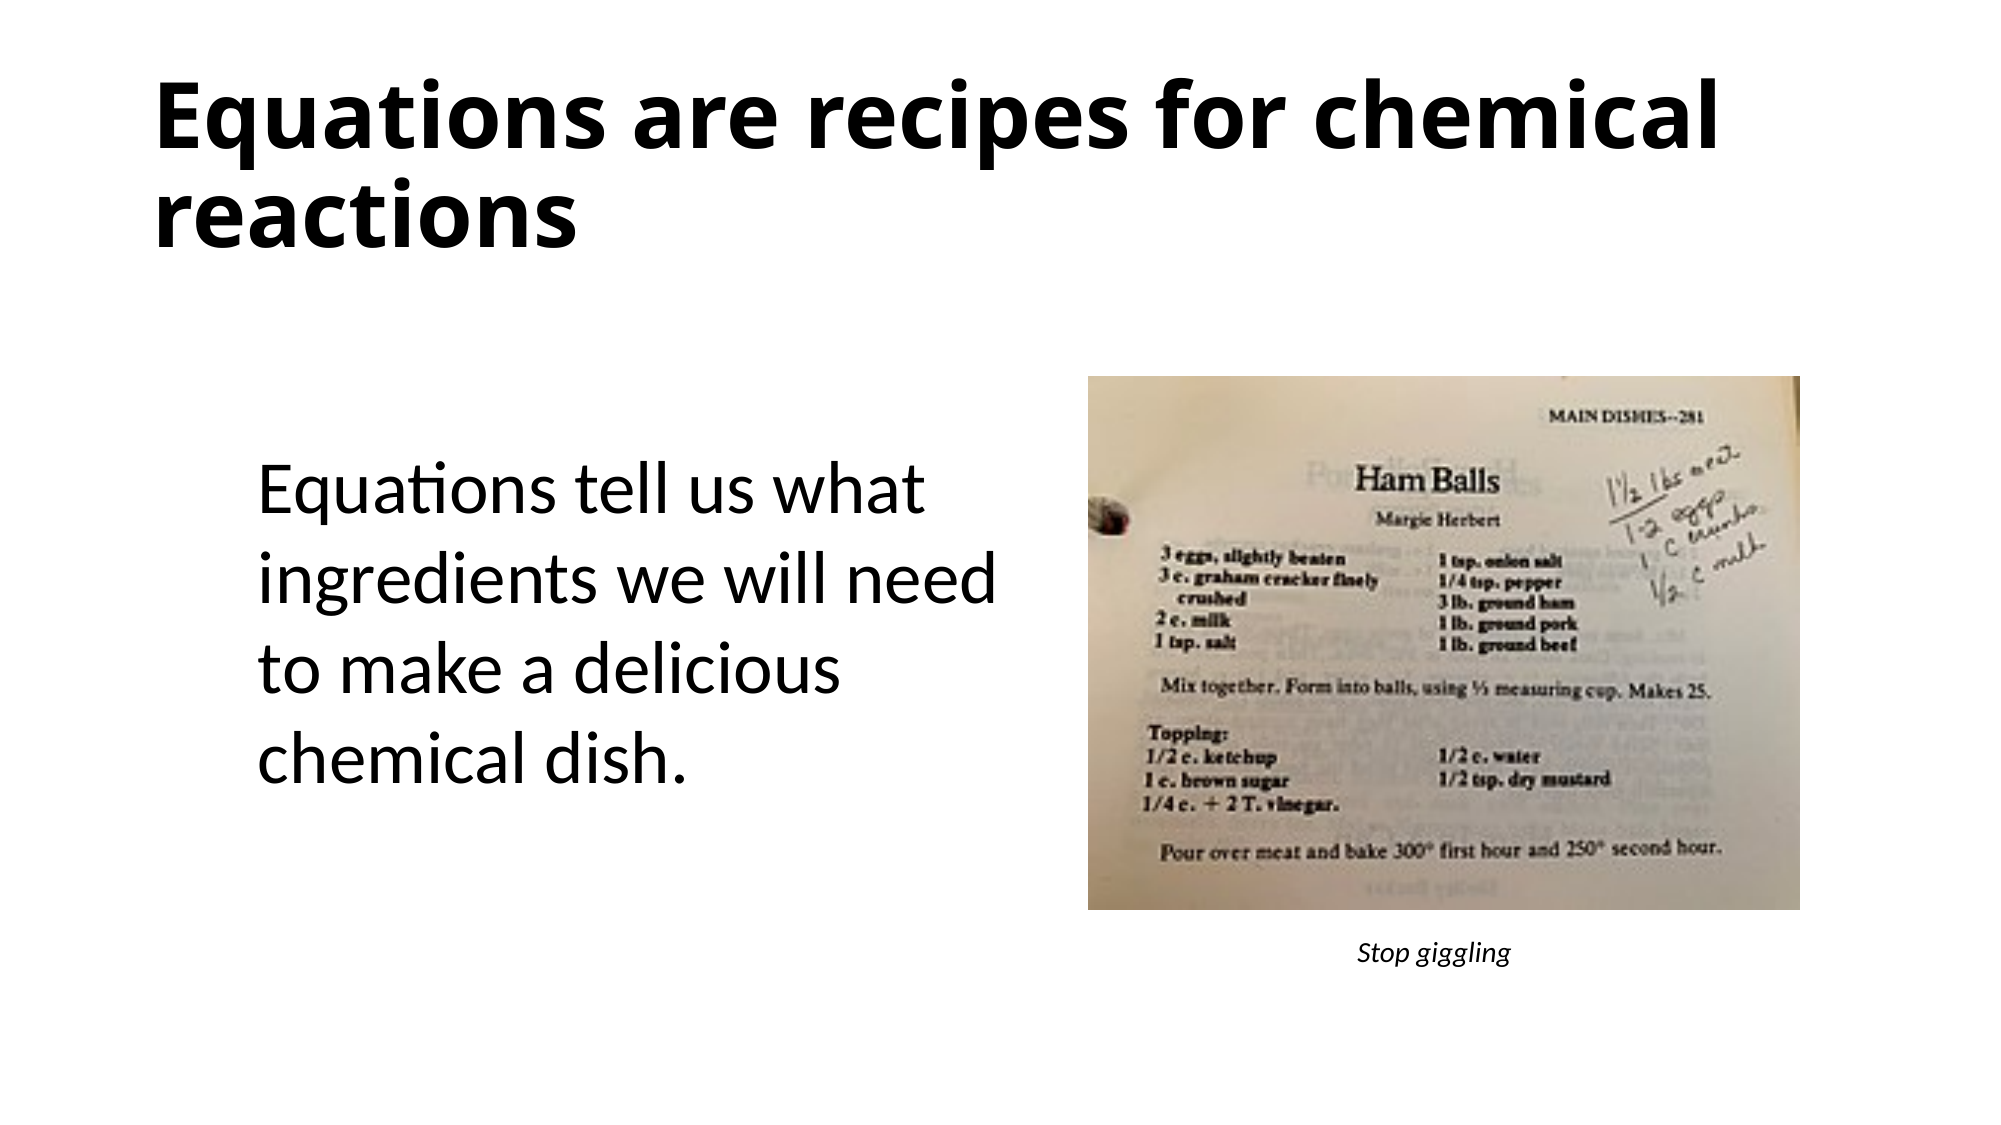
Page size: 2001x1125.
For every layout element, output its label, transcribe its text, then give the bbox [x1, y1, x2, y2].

text_box Stop giggling [1342, 925, 1947, 976]
title Equations are recipes for chemical reactions [137, 59, 1863, 278]
picture [1088, 376, 1800, 910]
text_box Equations tell us what ingredients we will need to make a delicious chemical dish. [243, 430, 1019, 806]
